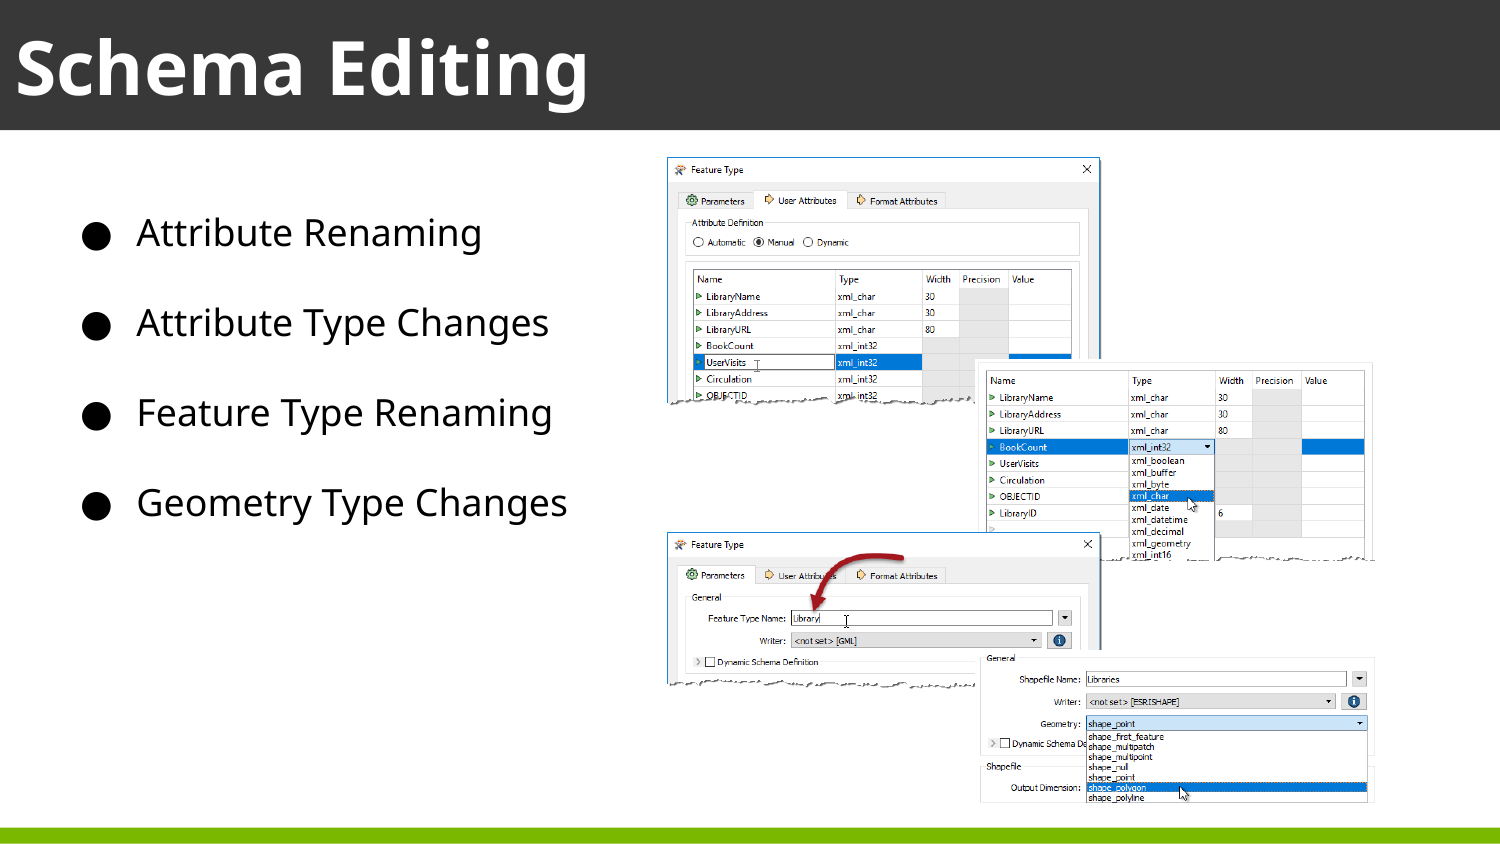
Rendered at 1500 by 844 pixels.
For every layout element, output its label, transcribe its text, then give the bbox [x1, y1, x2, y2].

text_box Schema Editing [0, 0, 1500, 131]
text_box Attribute Renaming Attribute Type Changes Feature Type Renaming Geometry Type Changes [46, 194, 765, 472]
picture [667, 157, 1378, 807]
